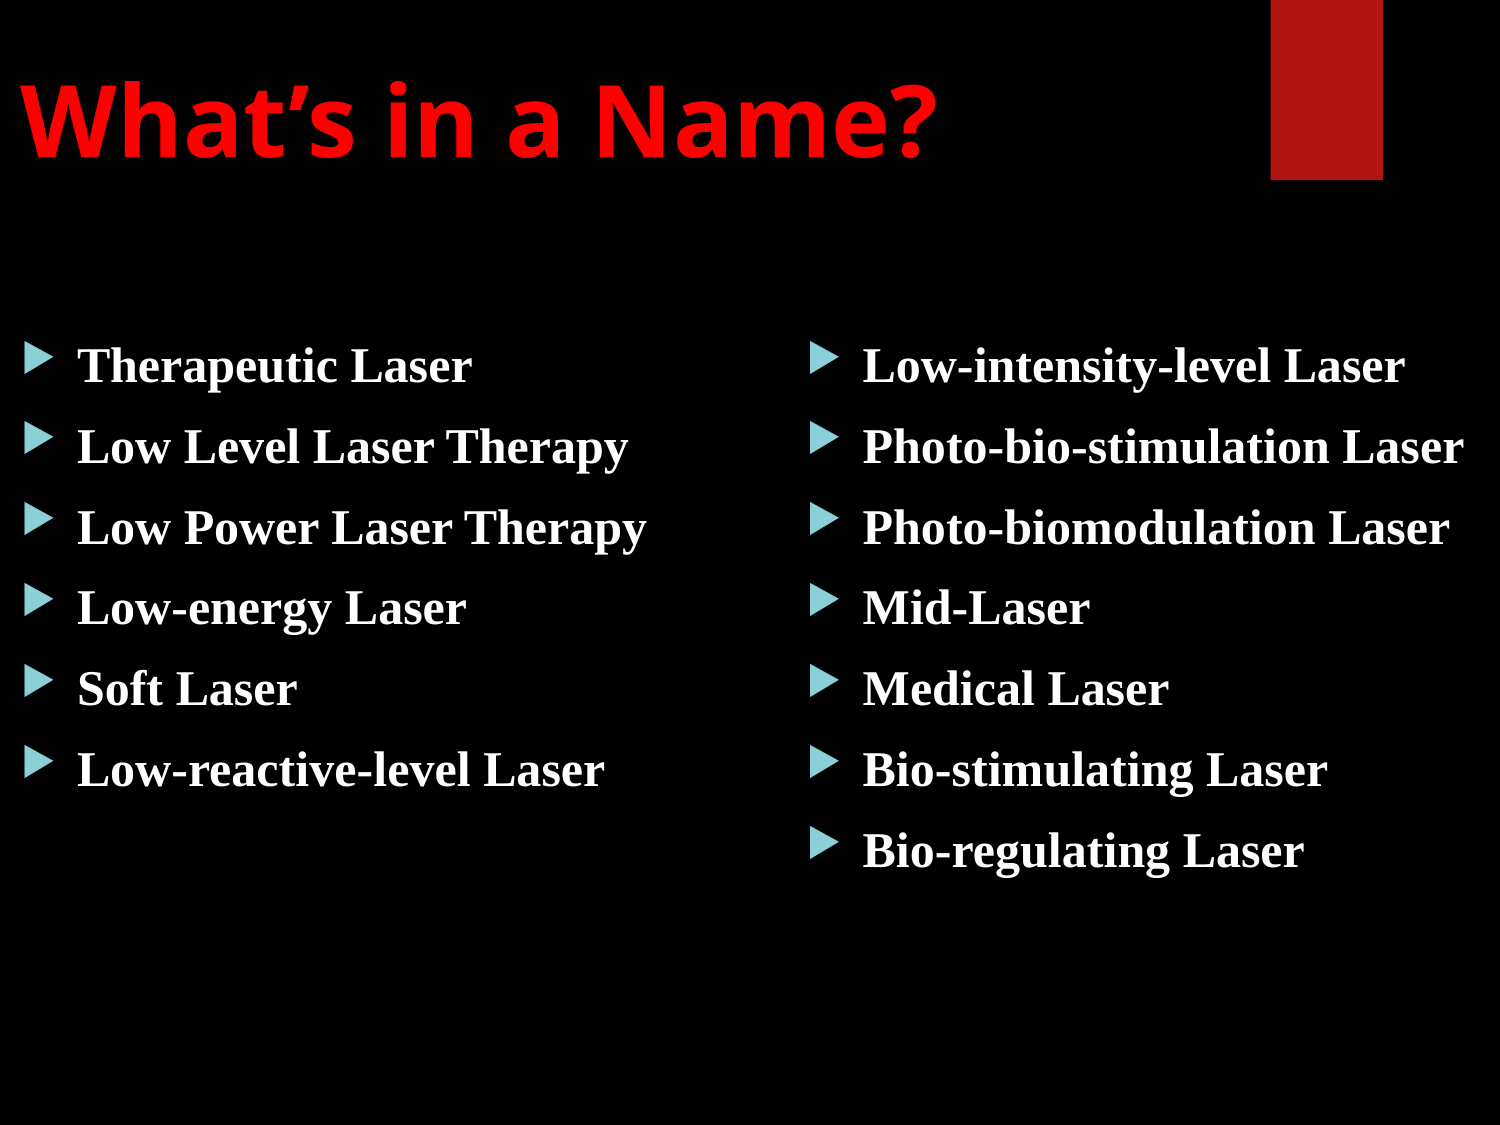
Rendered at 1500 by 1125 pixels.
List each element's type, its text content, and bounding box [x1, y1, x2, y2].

title What’s in a Name? [5, 50, 1356, 130]
list Therapeutic Laser Low Level Laser Therapy Low Power Laser Therapy Low-energy Laser Soft Laser Low-reactive-level Laser [5, 324, 713, 788]
list Low-intensity-level Laser Photo-bio-stimulation Laser Photo-biomodulation Laser Mid-Laser Medical Laser Bio-stimulating Laser Bio-regulating Laser [791, 324, 1500, 900]
